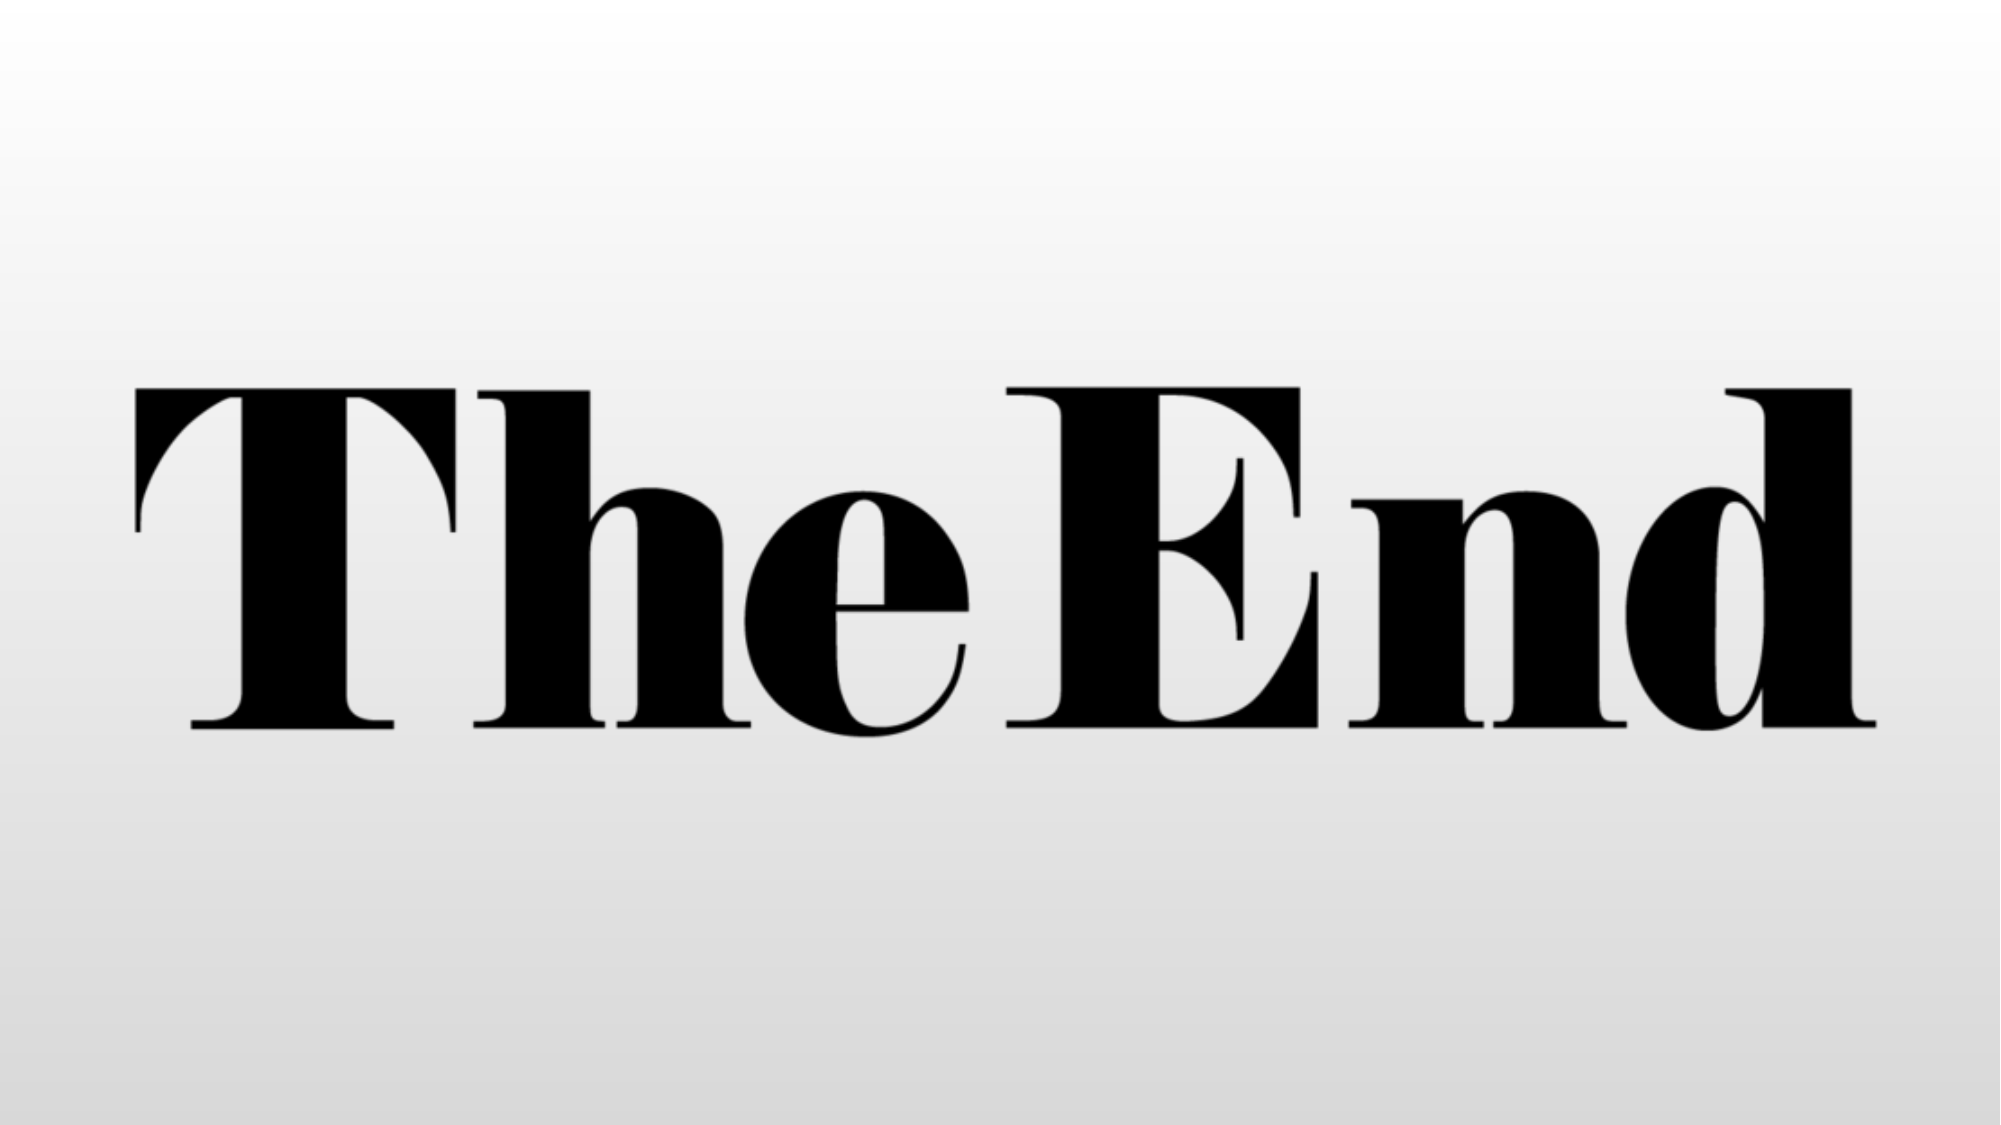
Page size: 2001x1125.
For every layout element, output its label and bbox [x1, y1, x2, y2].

picture [99, 356, 1901, 769]
